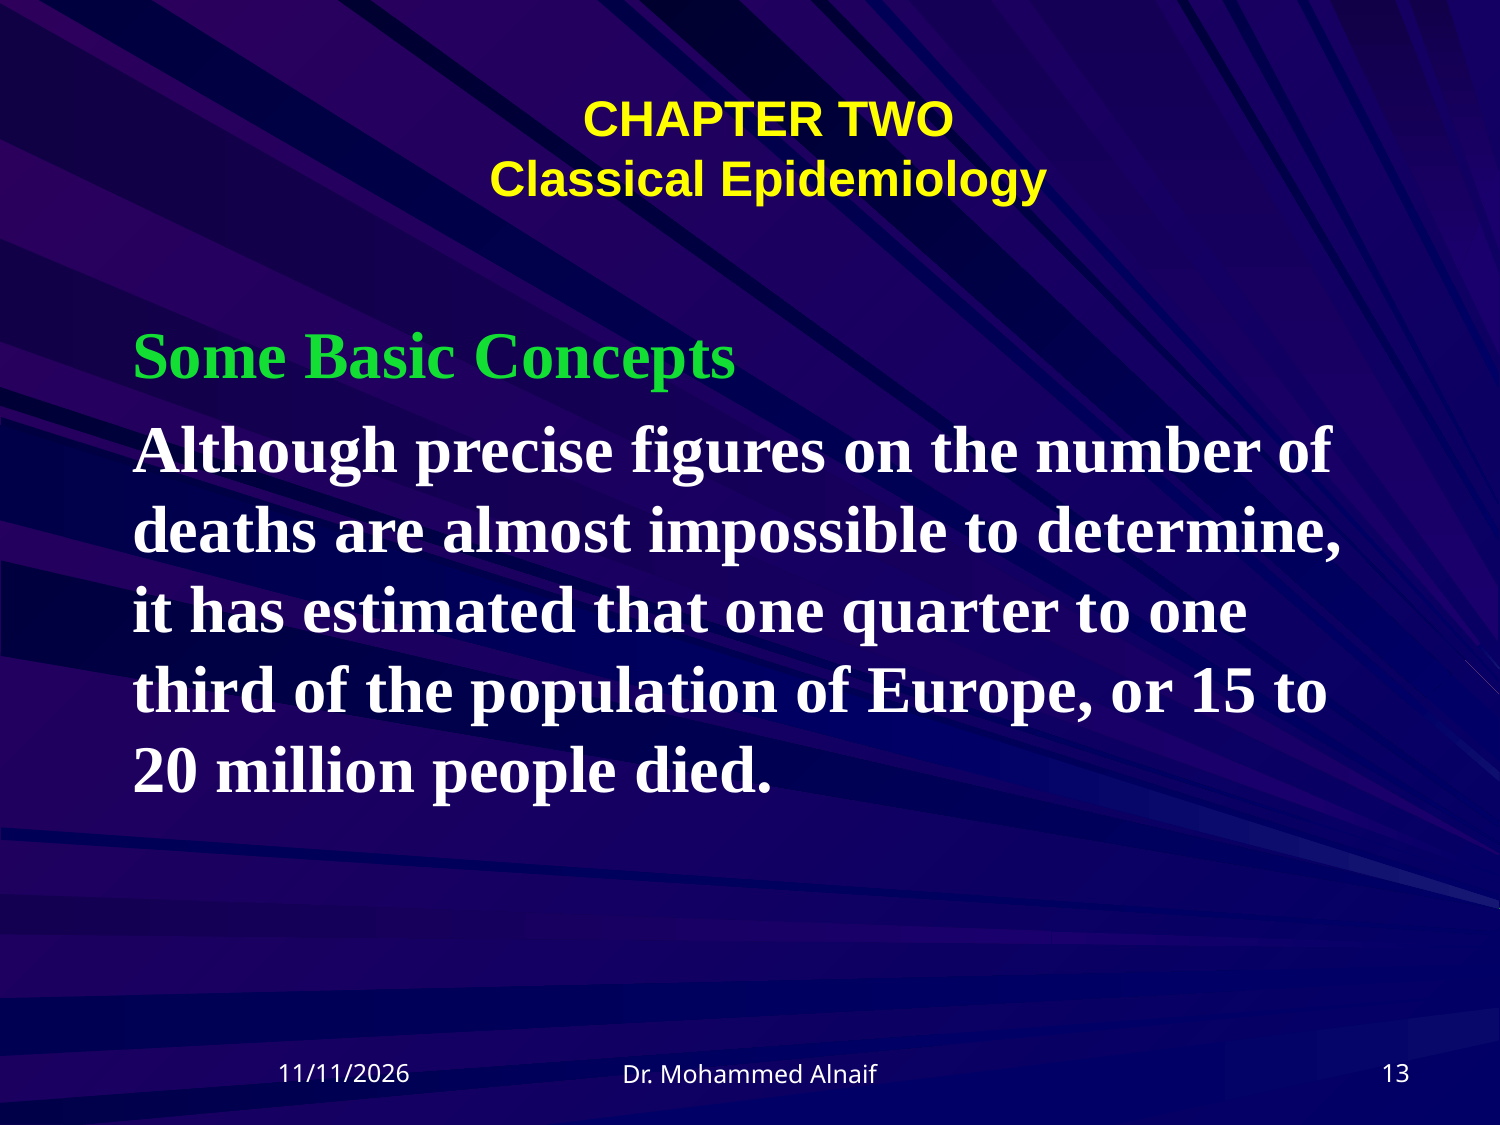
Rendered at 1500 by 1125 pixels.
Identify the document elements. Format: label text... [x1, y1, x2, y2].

slide_number 13 [1074, 1023, 1426, 1100]
footer Dr. Mohammed Alnaif [512, 1024, 988, 1101]
subtitle Some Basic Concepts Although precise figures on the number of deaths are almost impossible to determine, it has estimated that one quarter to one third of the population of Europe, or 15 to 20 million people died. [116, 304, 1407, 926]
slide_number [74, 1023, 426, 1100]
title CHAPTER TWO Classical Epidemiology [93, 23, 1444, 270]
